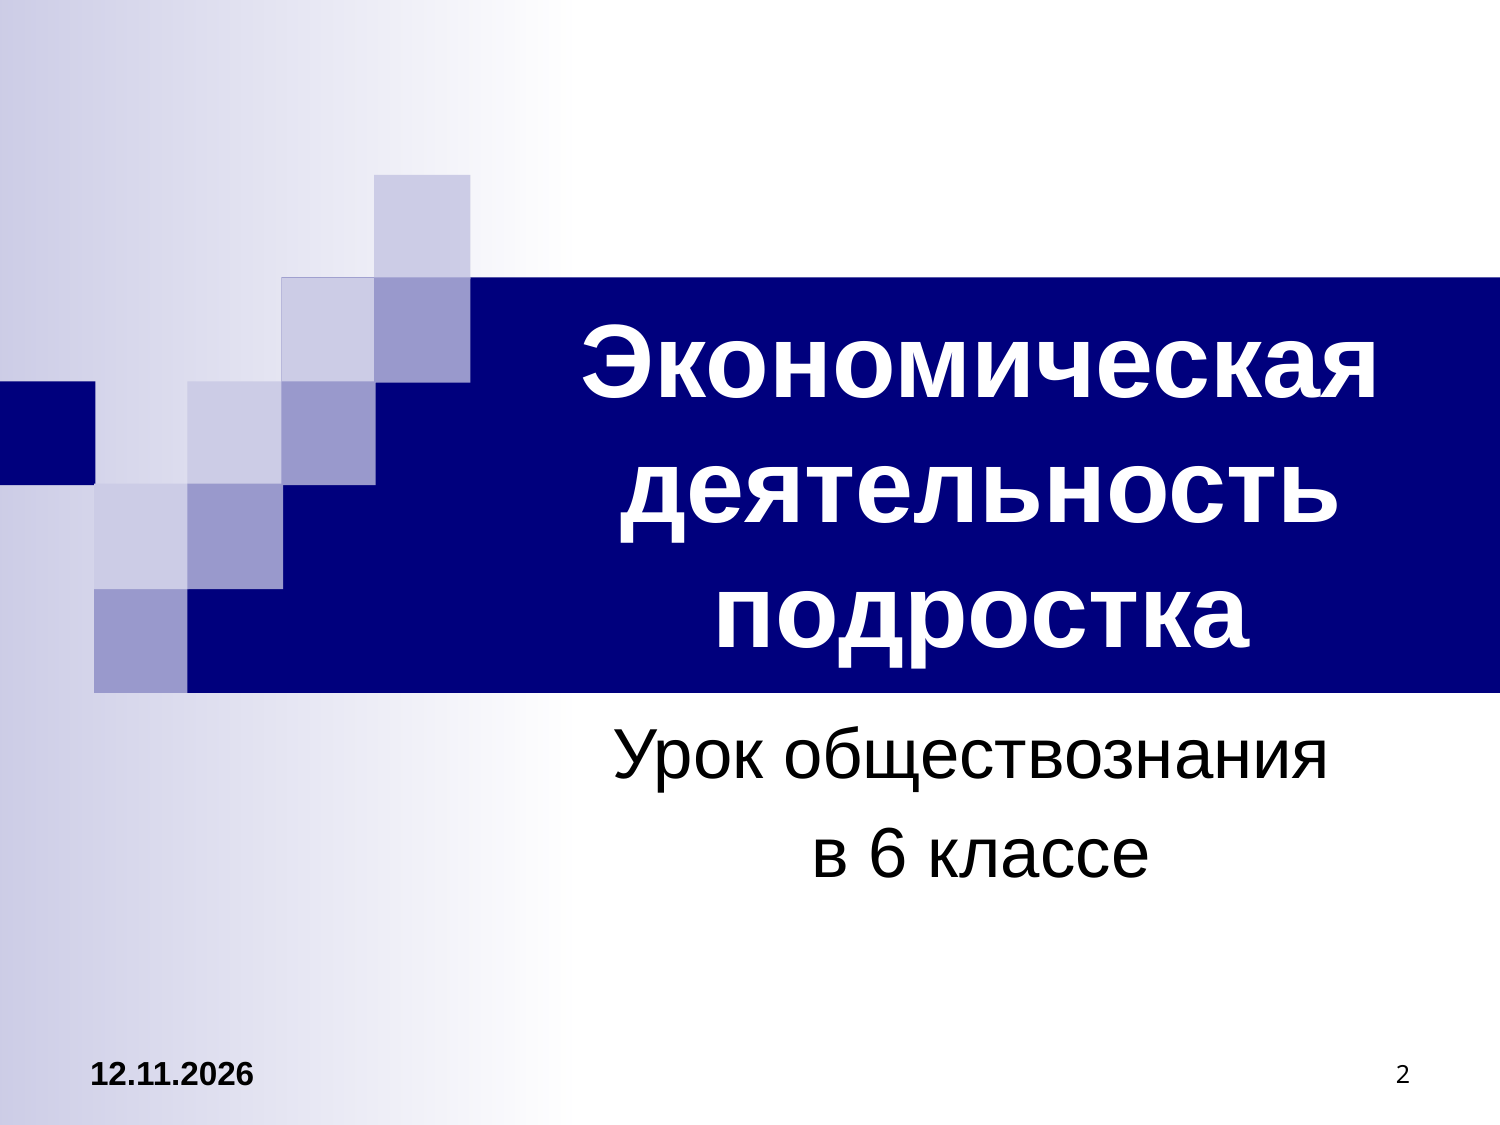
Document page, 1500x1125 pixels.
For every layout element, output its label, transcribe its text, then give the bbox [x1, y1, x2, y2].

subtitle Урок обществознания в 6 классе [487, 699, 1475, 988]
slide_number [74, 1024, 426, 1101]
title Экономическая деятельность подростка [487, 299, 1475, 663]
slide_number 2 [1074, 1024, 1426, 1101]
